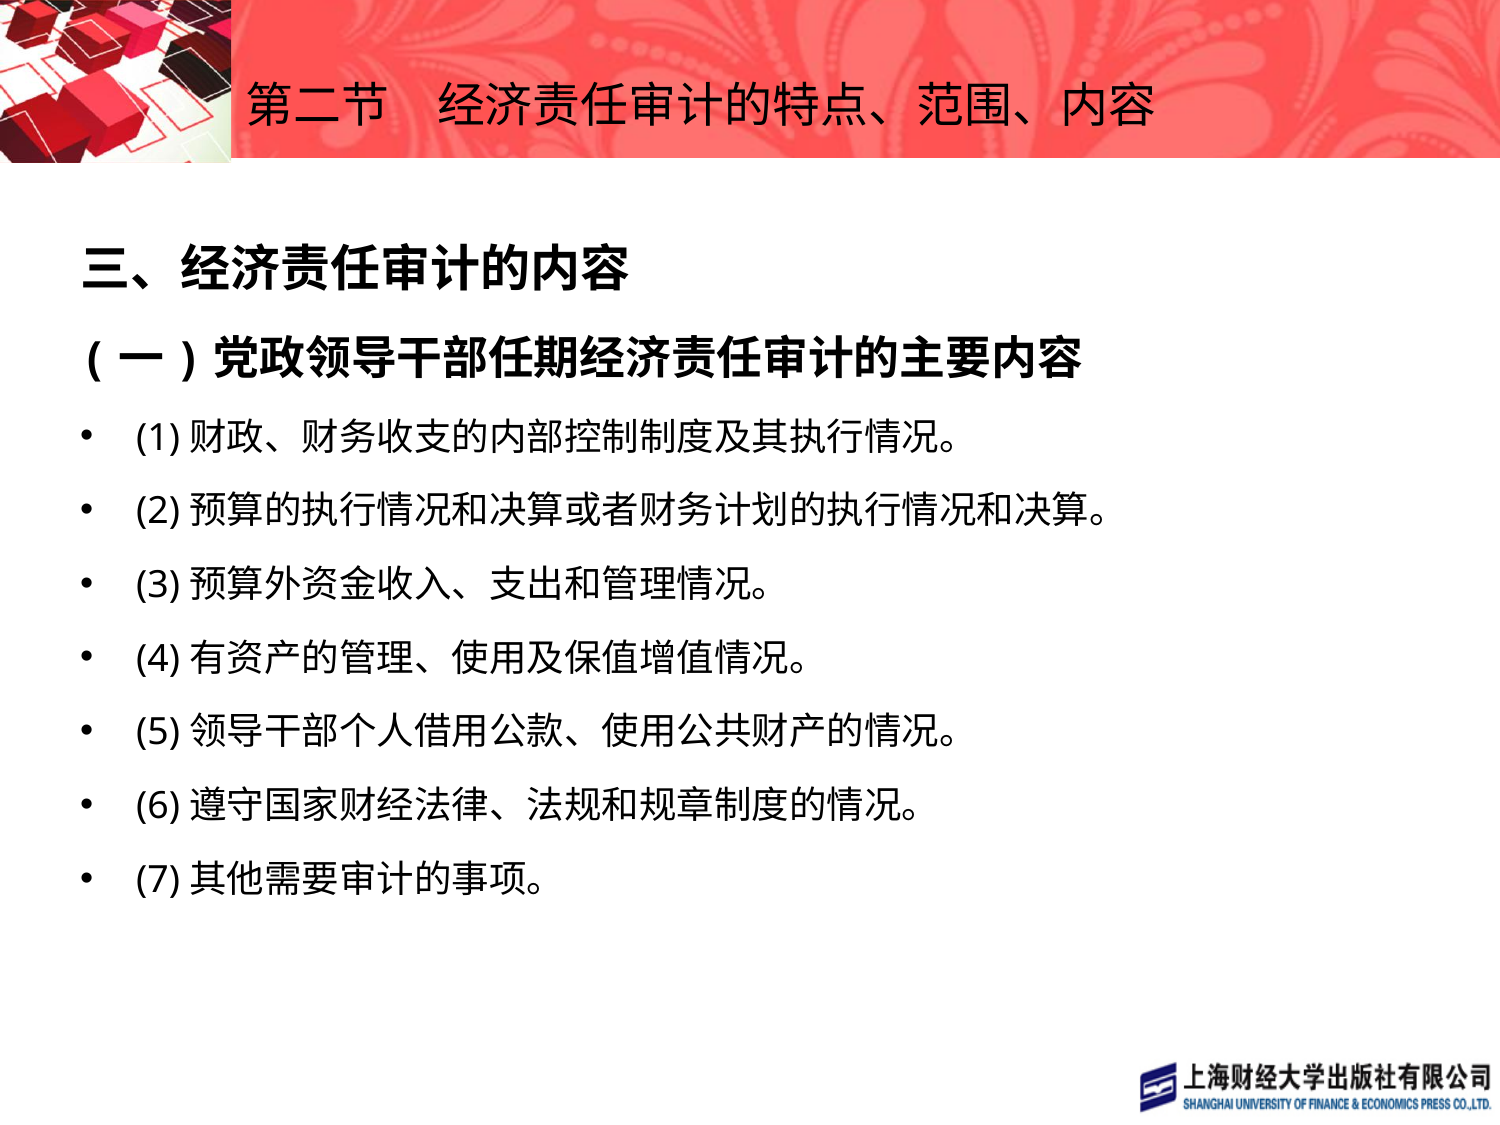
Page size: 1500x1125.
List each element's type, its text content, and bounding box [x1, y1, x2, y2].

picture [1139, 1058, 1495, 1118]
title 第二节 经济责任审计的特点、范围、内容 [230, 45, 1461, 161]
list 三、经济责任审计的内容 (一)党政领导干部任期经济责任审计的主要内容 (1)财政、财务收支的内部控制制度及其执行情况。 (2)预算的执行情况和决算或者财务计划的执行情况和决算。 (3)预算外资金收入、支出和管理情况。 (4)有资产的管理、使用及保值增值情况。 (5)领导干部个人借用公款、使用公共财产的情况。 (6)遵守国家财经法律、法规和规章制度的情况。 (7)其他需要审计的事项。 [64, 208, 1425, 1047]
